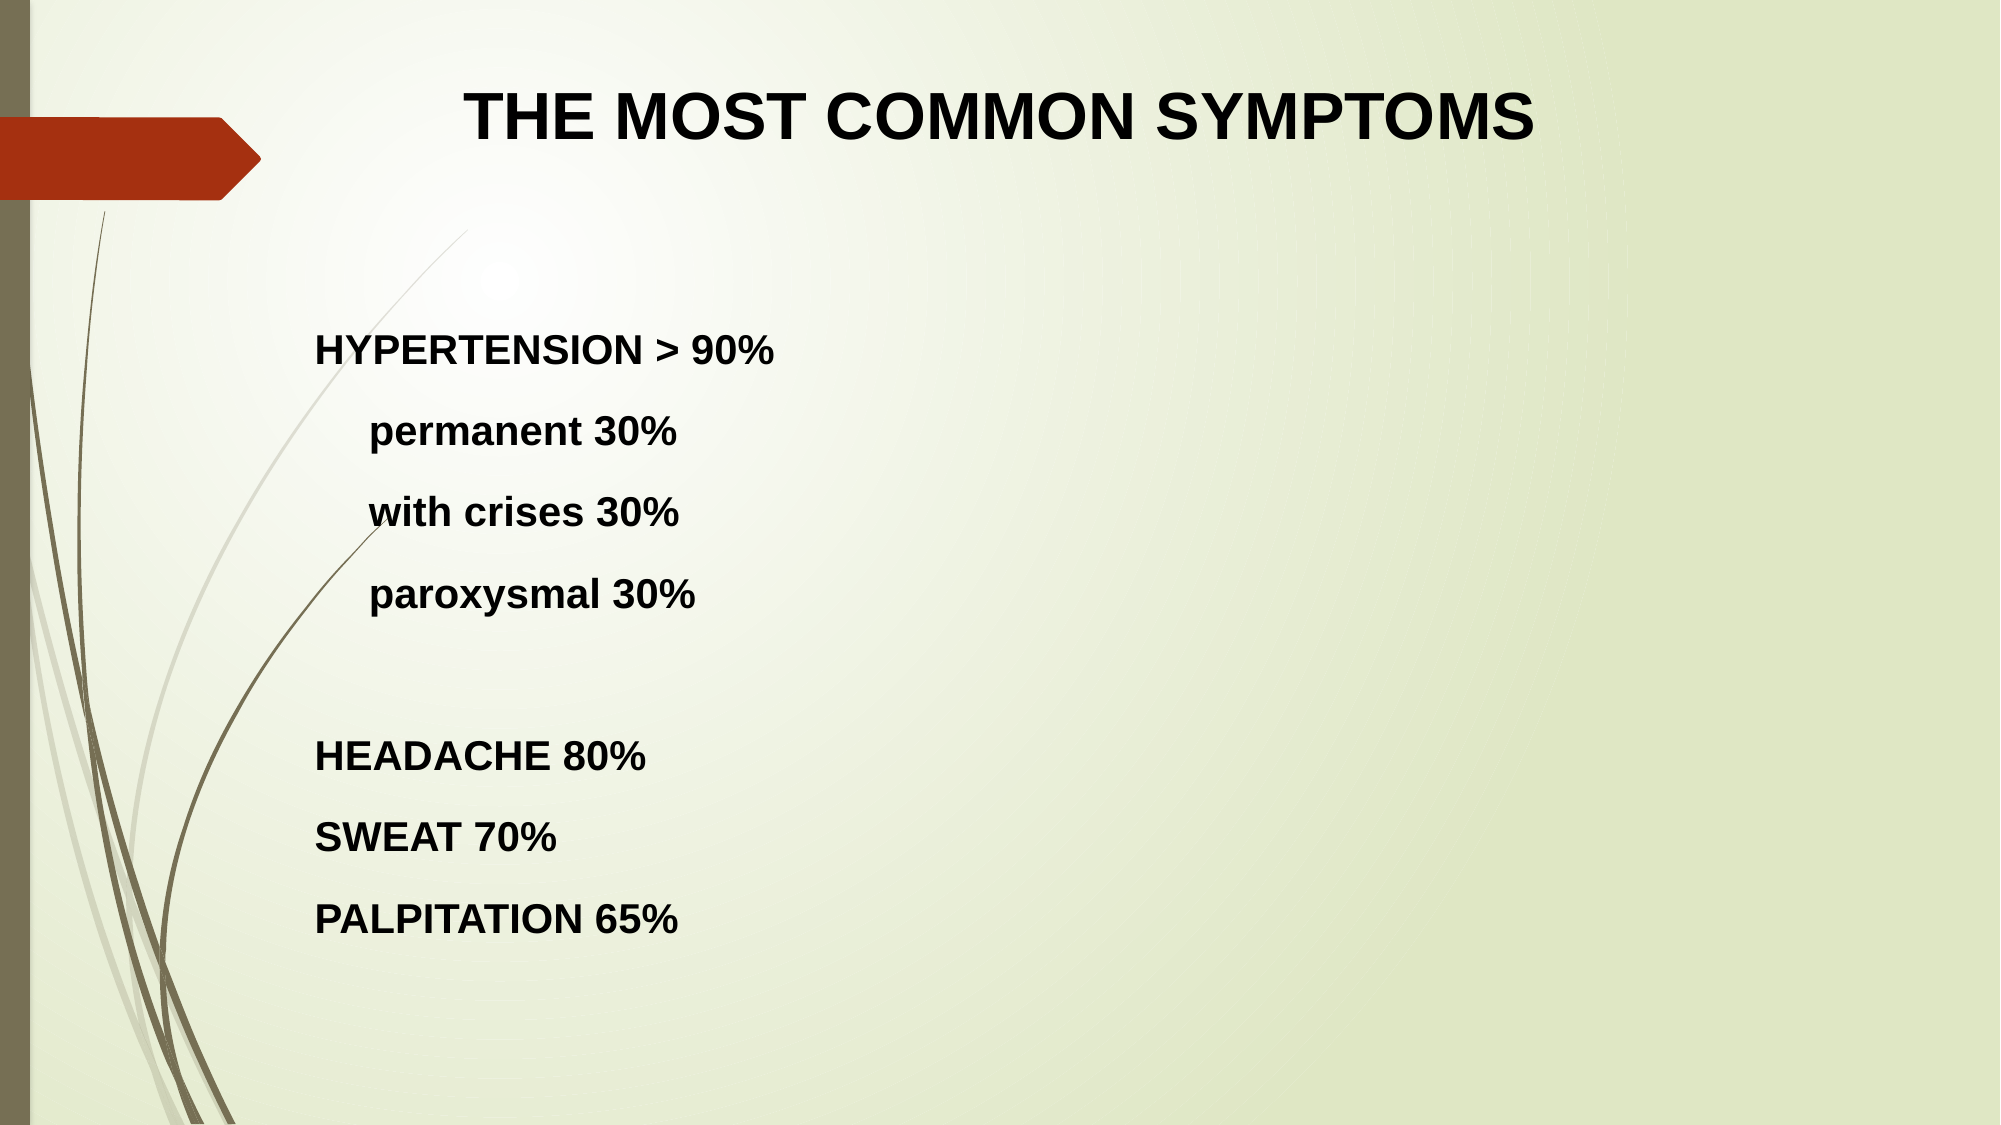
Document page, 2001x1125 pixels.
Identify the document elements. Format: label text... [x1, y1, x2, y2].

text_box THE MOST COMMON SYMPTOMS [249, 0, 1750, 154]
text_box HYPERTENSION > 90% permanent 30% with crises 30% paroxysmal 30% HEADACHE 80% SWEAT 70% PALPITATION 65% [314, 230, 1662, 942]
